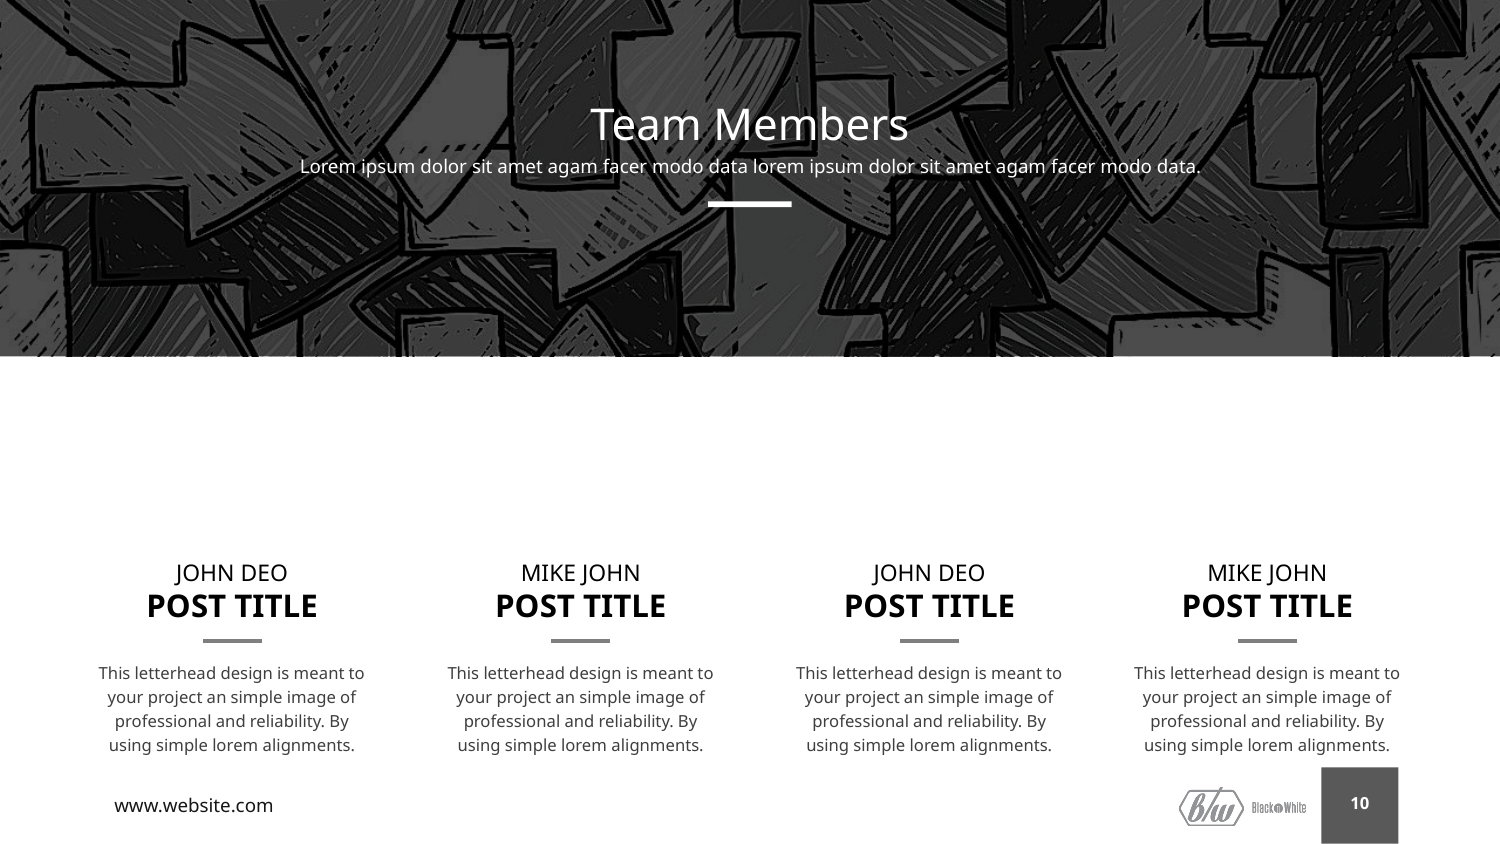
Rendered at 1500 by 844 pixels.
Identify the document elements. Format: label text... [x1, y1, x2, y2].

text_box JOHN DEO POST TITLE [132, 552, 332, 631]
text_box This letterhead design is meant to your project an simple image of professional and reliability. By using simple lorem alignments. [80, 653, 384, 722]
text_box This letterhead design is meant to your project an simple image of professional and reliability. By using simple lorem alignments. [1116, 653, 1419, 722]
picture [1179, 786, 1306, 826]
text_box This letterhead design is meant to your project an simple image of professional and reliability. By using simple lorem alignments. [778, 653, 1081, 722]
text_box JOHN DEO POST TITLE [829, 552, 1030, 631]
text_box This letterhead design is meant to your project an simple image of professional and reliability. By using simple lorem alignments. [429, 653, 733, 722]
text_box MIKE JOHN POST TITLE [481, 552, 681, 631]
slide_number www.website.com [103, 782, 293, 827]
picture [0, 0, 1500, 530]
text_box MIKE JOHN POST TITLE [1167, 552, 1368, 631]
